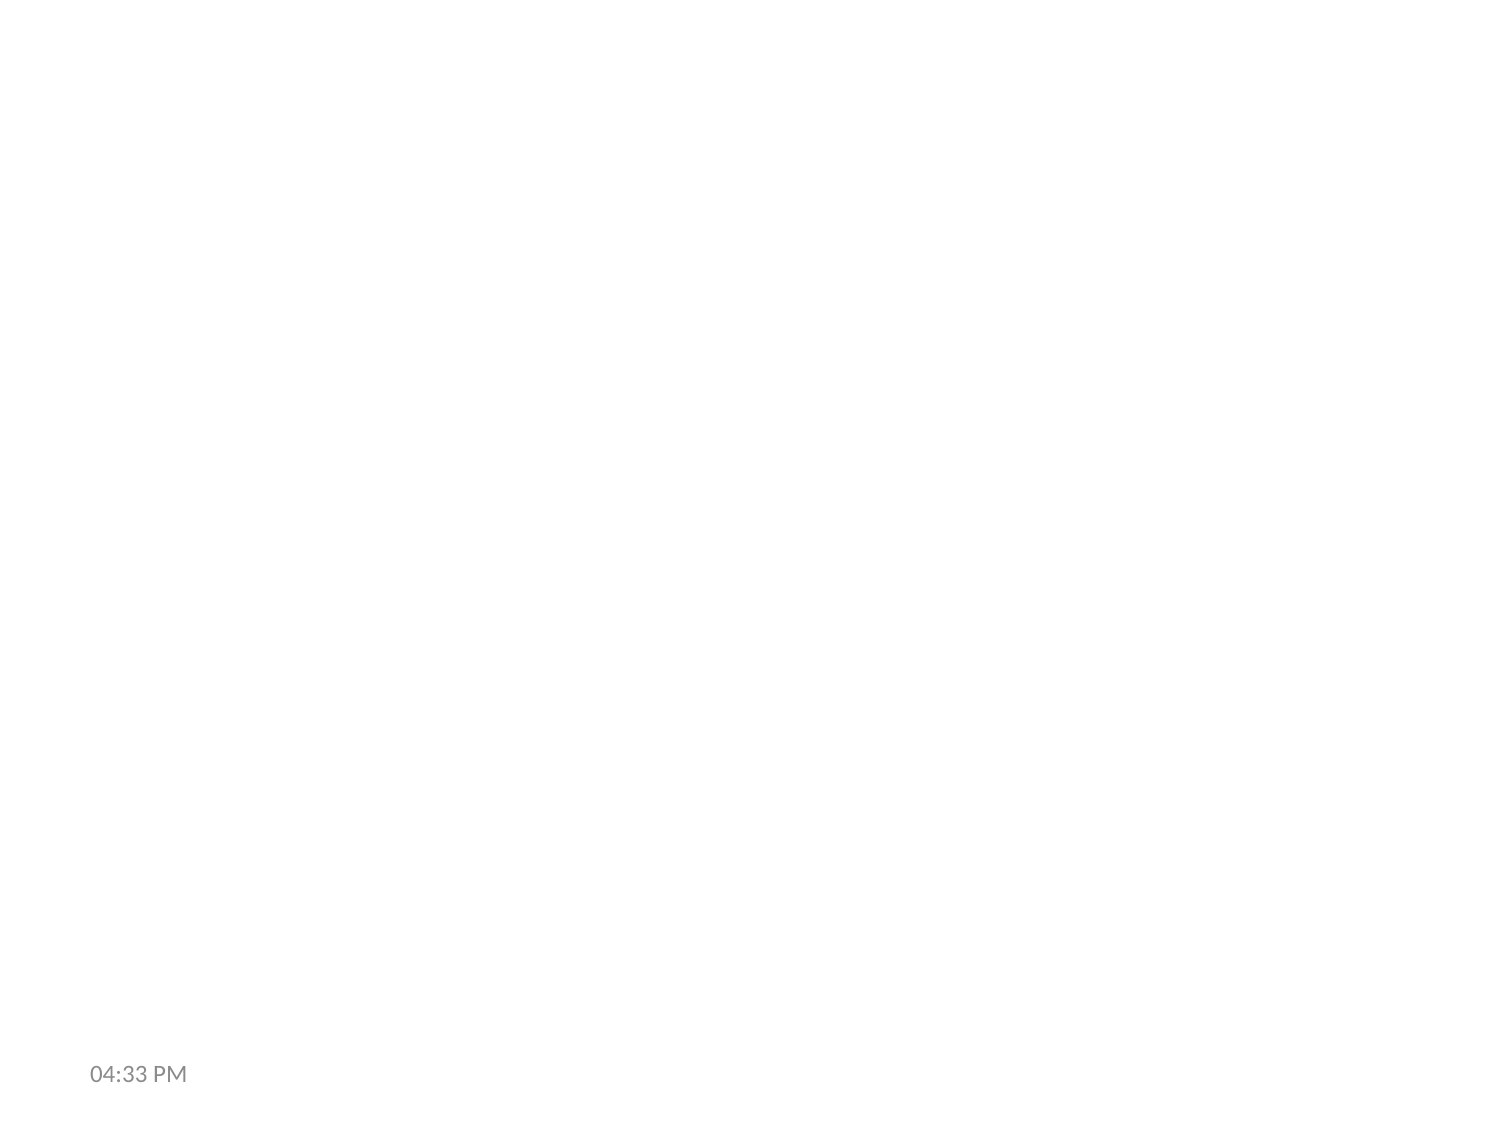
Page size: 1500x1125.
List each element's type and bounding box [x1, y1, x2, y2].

slide_number [75, 1042, 425, 1103]
